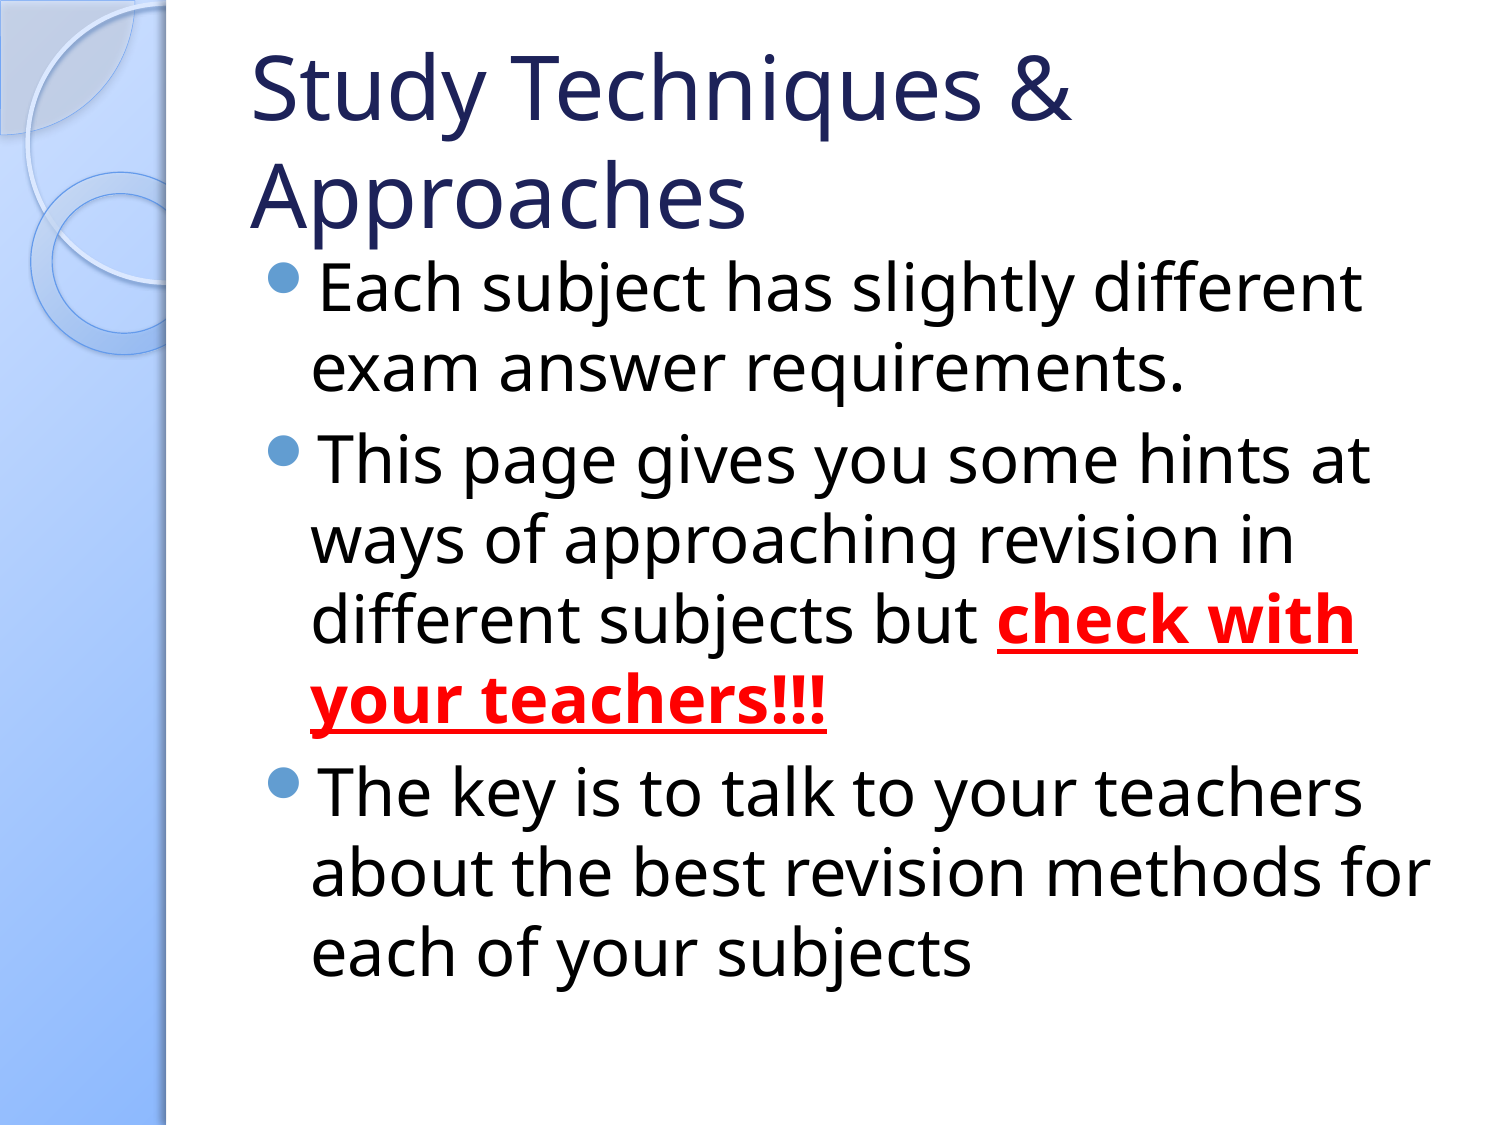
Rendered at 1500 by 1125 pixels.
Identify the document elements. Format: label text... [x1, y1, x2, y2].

title Study Techniques & Approaches [235, 45, 1466, 233]
list Each subject has slightly different exam answer requirements. This page gives you some hints at ways of approaching revision in different subjects but check with your teachers!!! The key is to talk to your teachers about the best revision methods for each of your subjects [235, 237, 1466, 1025]
